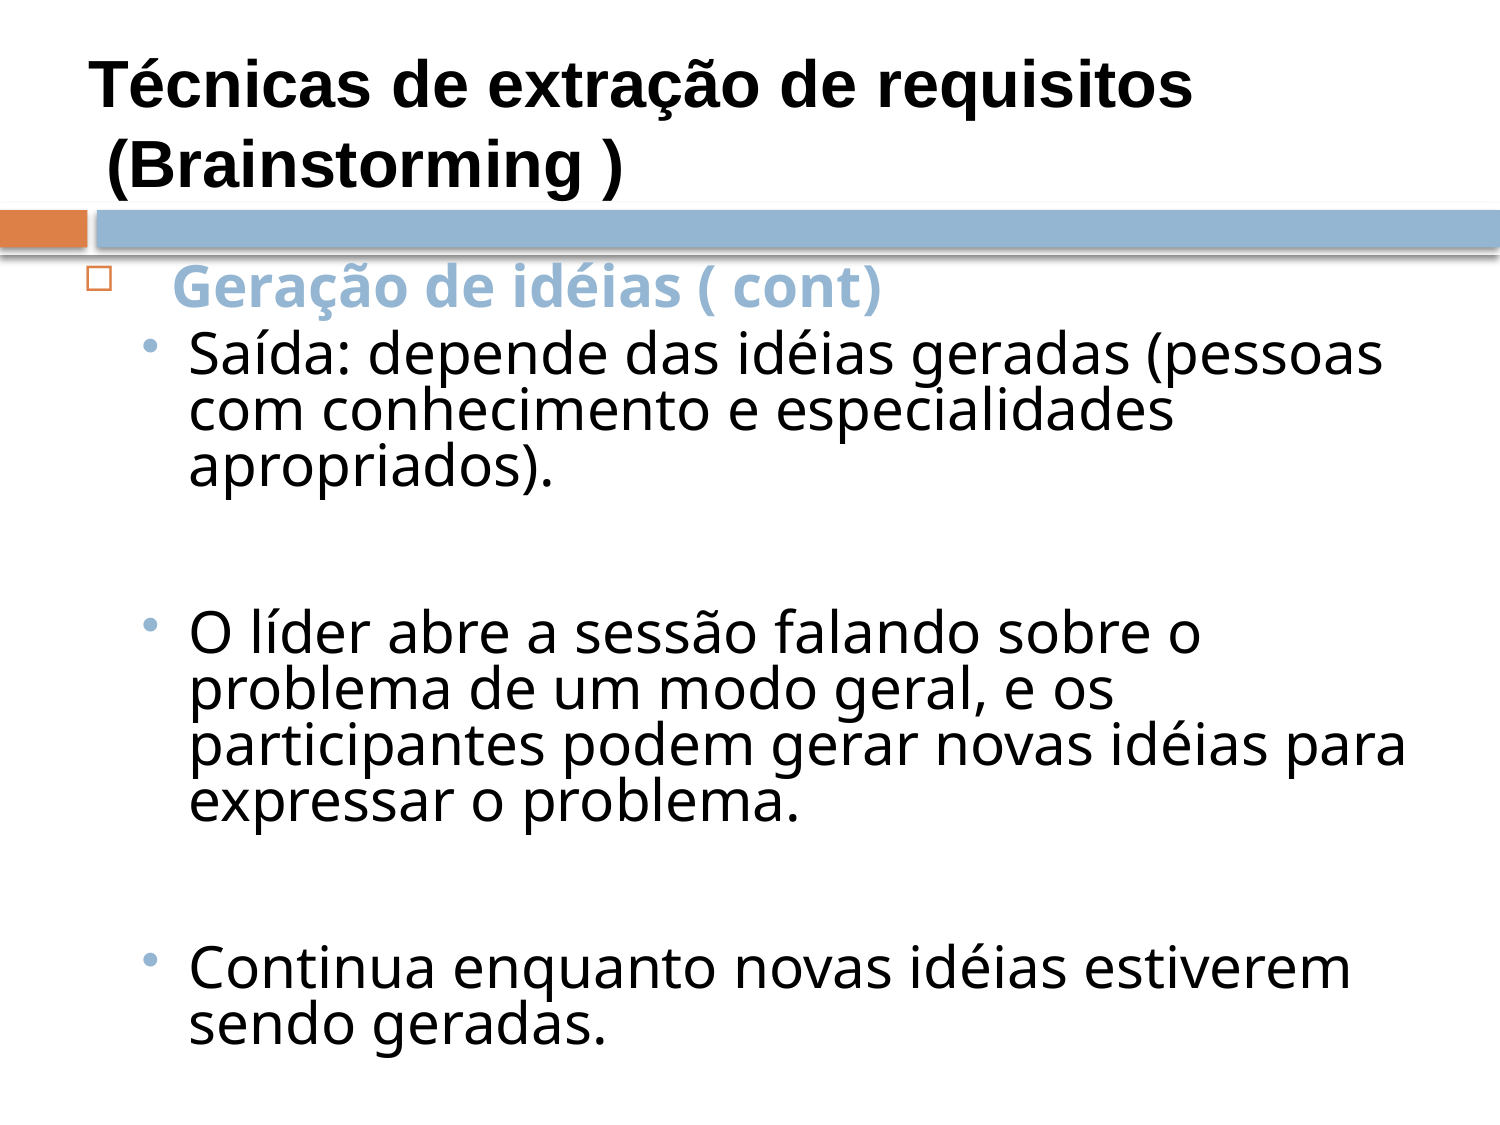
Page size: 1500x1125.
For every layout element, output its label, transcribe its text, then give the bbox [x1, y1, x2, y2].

text_box Técnicas de extração de requisitos (Brainstorming ) [73, 81, 1349, 208]
list Geração de idéias ( cont) Saída: depende das idéias geradas (pessoas com conhecimento e especialidades apropriados). O líder abre a sessão falando sobre o problema de um modo geral, e os participantes podem gerar novas idéias para expressar o problema. Continua enquanto novas idéias estiverem sendo geradas. [69, 255, 1438, 1035]
